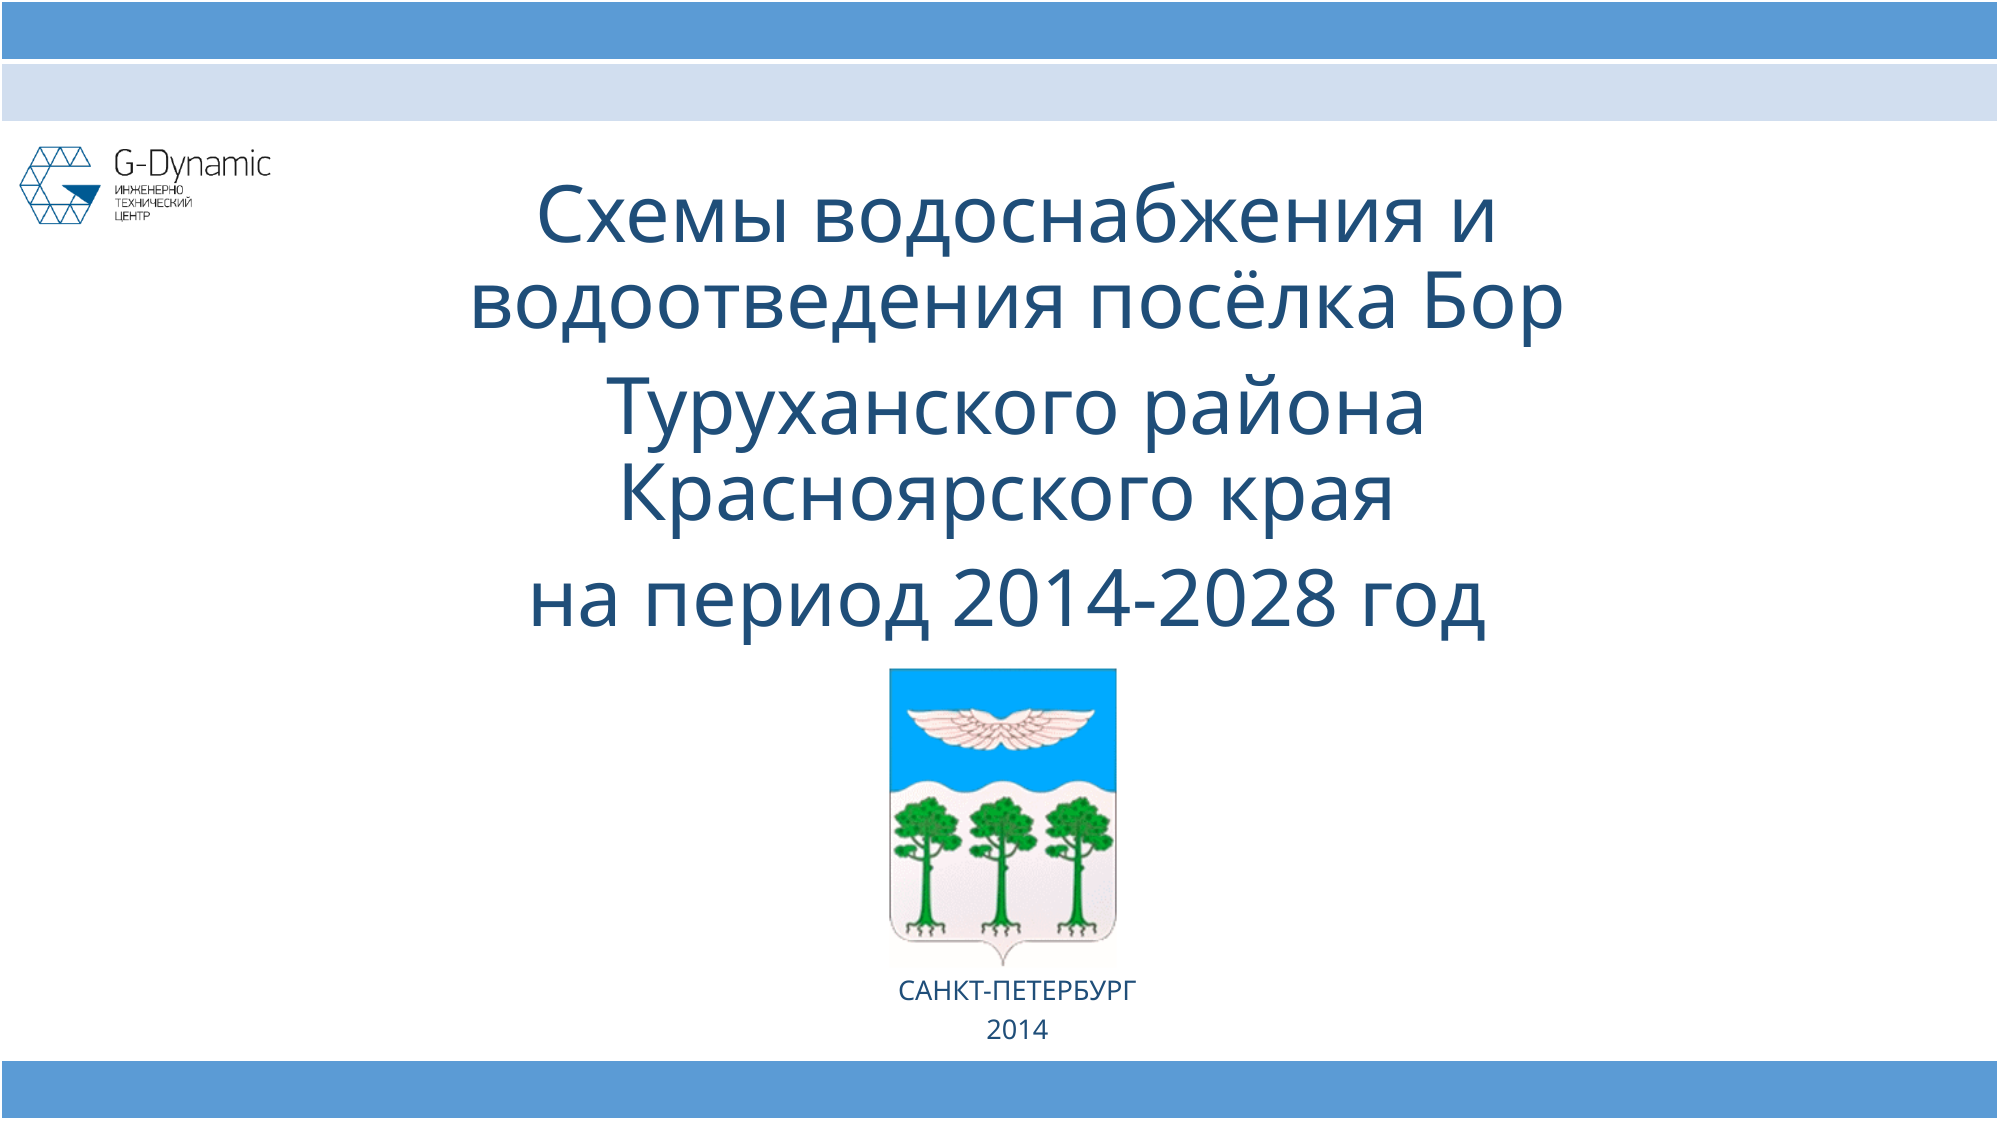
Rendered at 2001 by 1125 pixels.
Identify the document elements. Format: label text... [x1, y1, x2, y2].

subtitle Схемы водоснабжения и водоотведения посёлка Бор Туруханского района Красноярского края на период 2014-2028 год [292, 166, 1743, 565]
table_header [2, 1061, 1997, 1118]
picture [0, 123, 292, 246]
table_cell [2, 64, 1997, 121]
text_box САНКТ-ПЕТЕРБУРГ 2014 [623, 972, 1411, 1044]
table_header [2, 2, 1997, 59]
picture [887, 666, 1118, 980]
